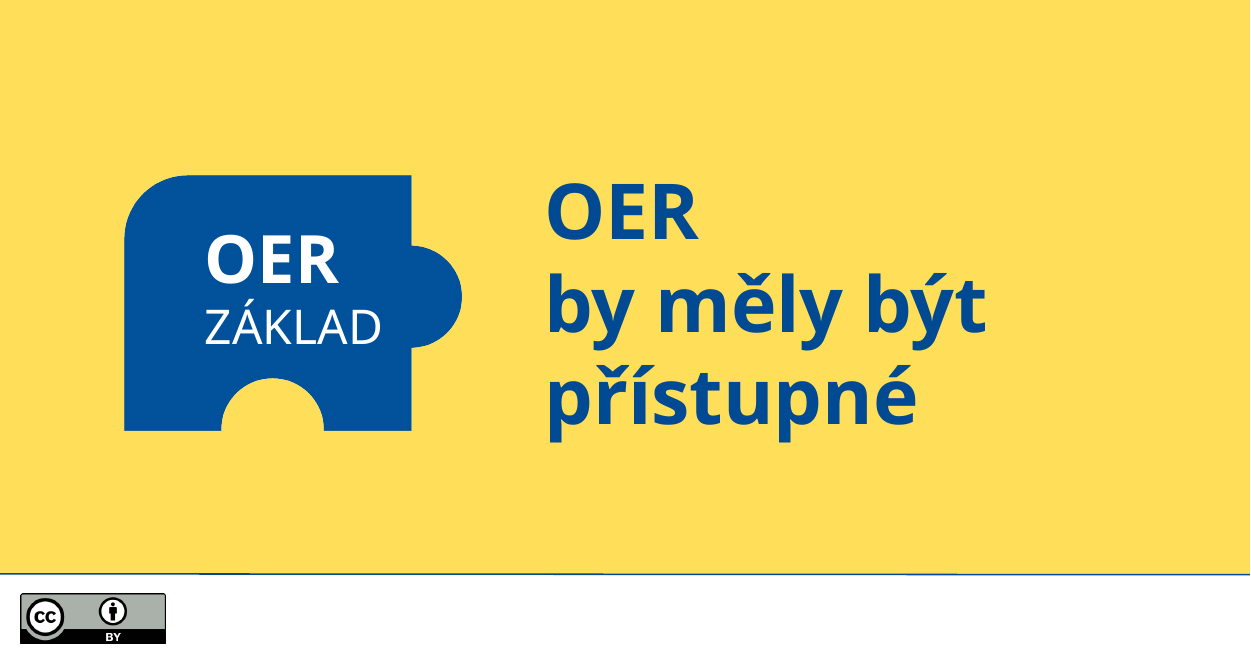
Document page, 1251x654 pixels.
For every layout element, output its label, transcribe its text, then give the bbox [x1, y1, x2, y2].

picture [124, 174, 462, 432]
text_box OER by měly být přístupné [532, 150, 1189, 453]
text_box OER ZÁKLAD [466, 202, 706, 370]
text_box [0, 582, 1250, 654]
picture [20, 592, 166, 645]
